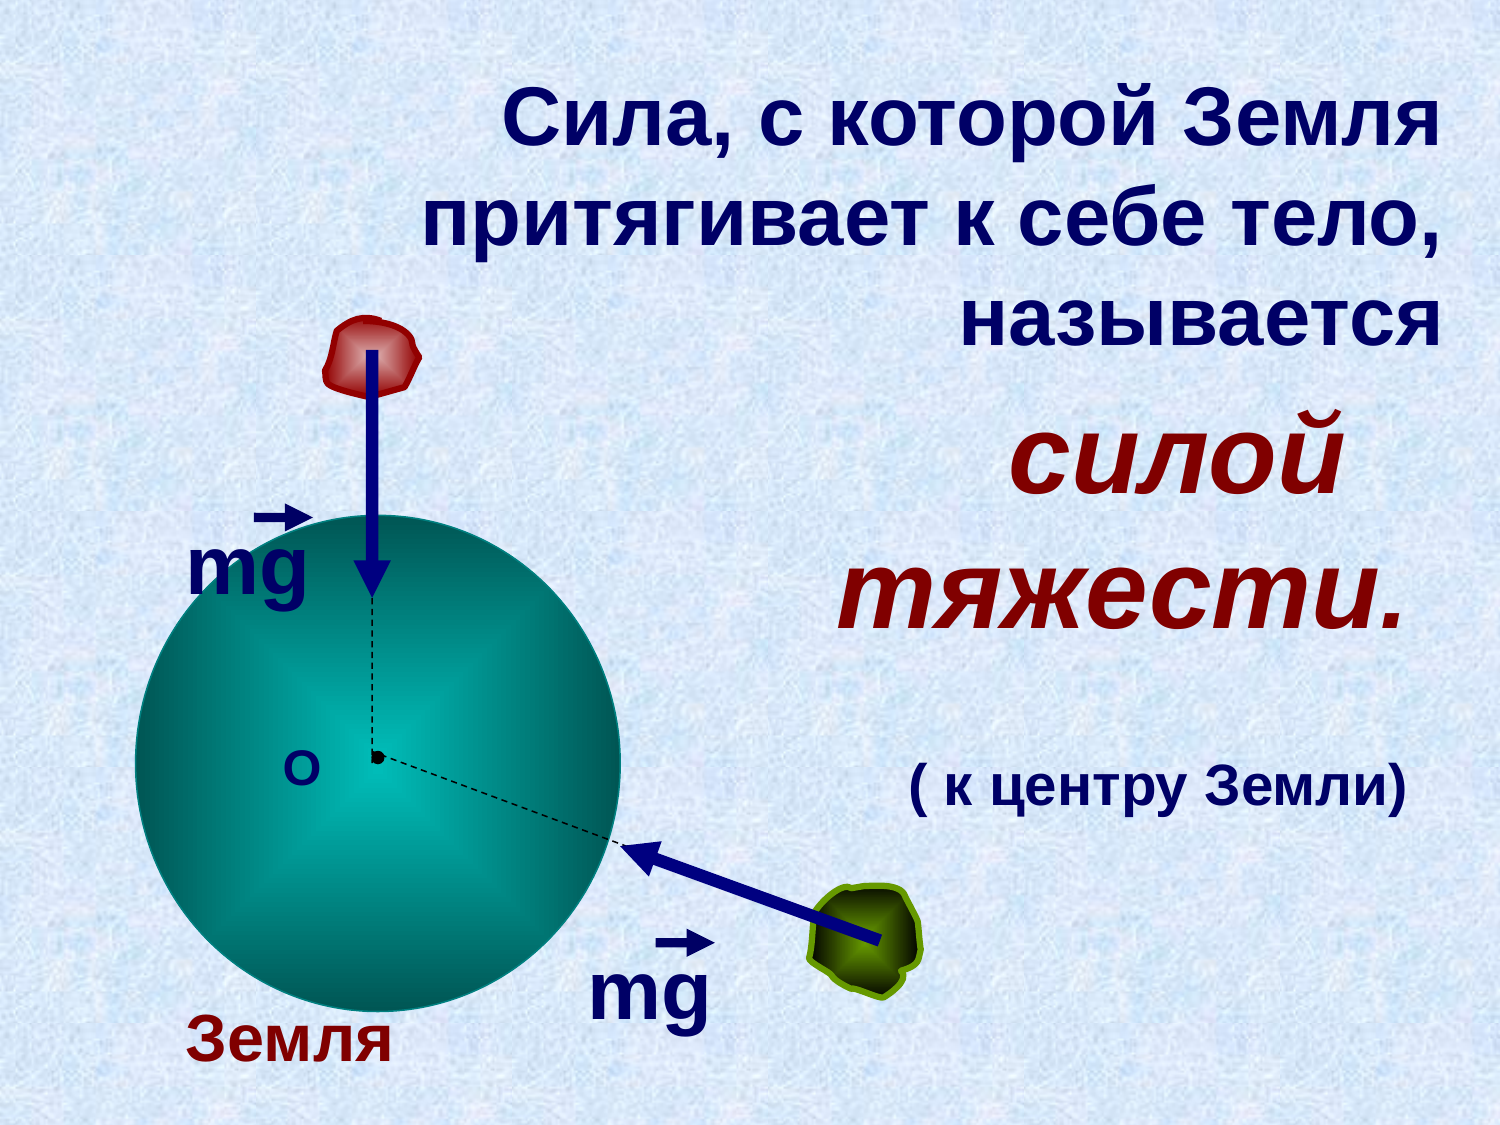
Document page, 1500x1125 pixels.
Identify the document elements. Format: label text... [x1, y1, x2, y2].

text_box Сила, с которой Земля притягивает к себе тело, называется [0, 54, 1459, 370]
text_box [365, 349, 379, 598]
text_box О [253, 727, 337, 803]
text_box Земля [171, 987, 490, 1083]
text_box [372, 751, 384, 764]
text_box ( к центру Земли) [714, 739, 1424, 825]
text_box [809, 885, 921, 998]
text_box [572, 928, 739, 1044]
text_box силой тяжести. [773, 373, 1424, 659]
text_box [170, 503, 337, 619]
text_box [620, 844, 880, 941]
text_box [135, 515, 621, 987]
picture [0, 0, 1500, 1125]
text_box [324, 317, 420, 398]
